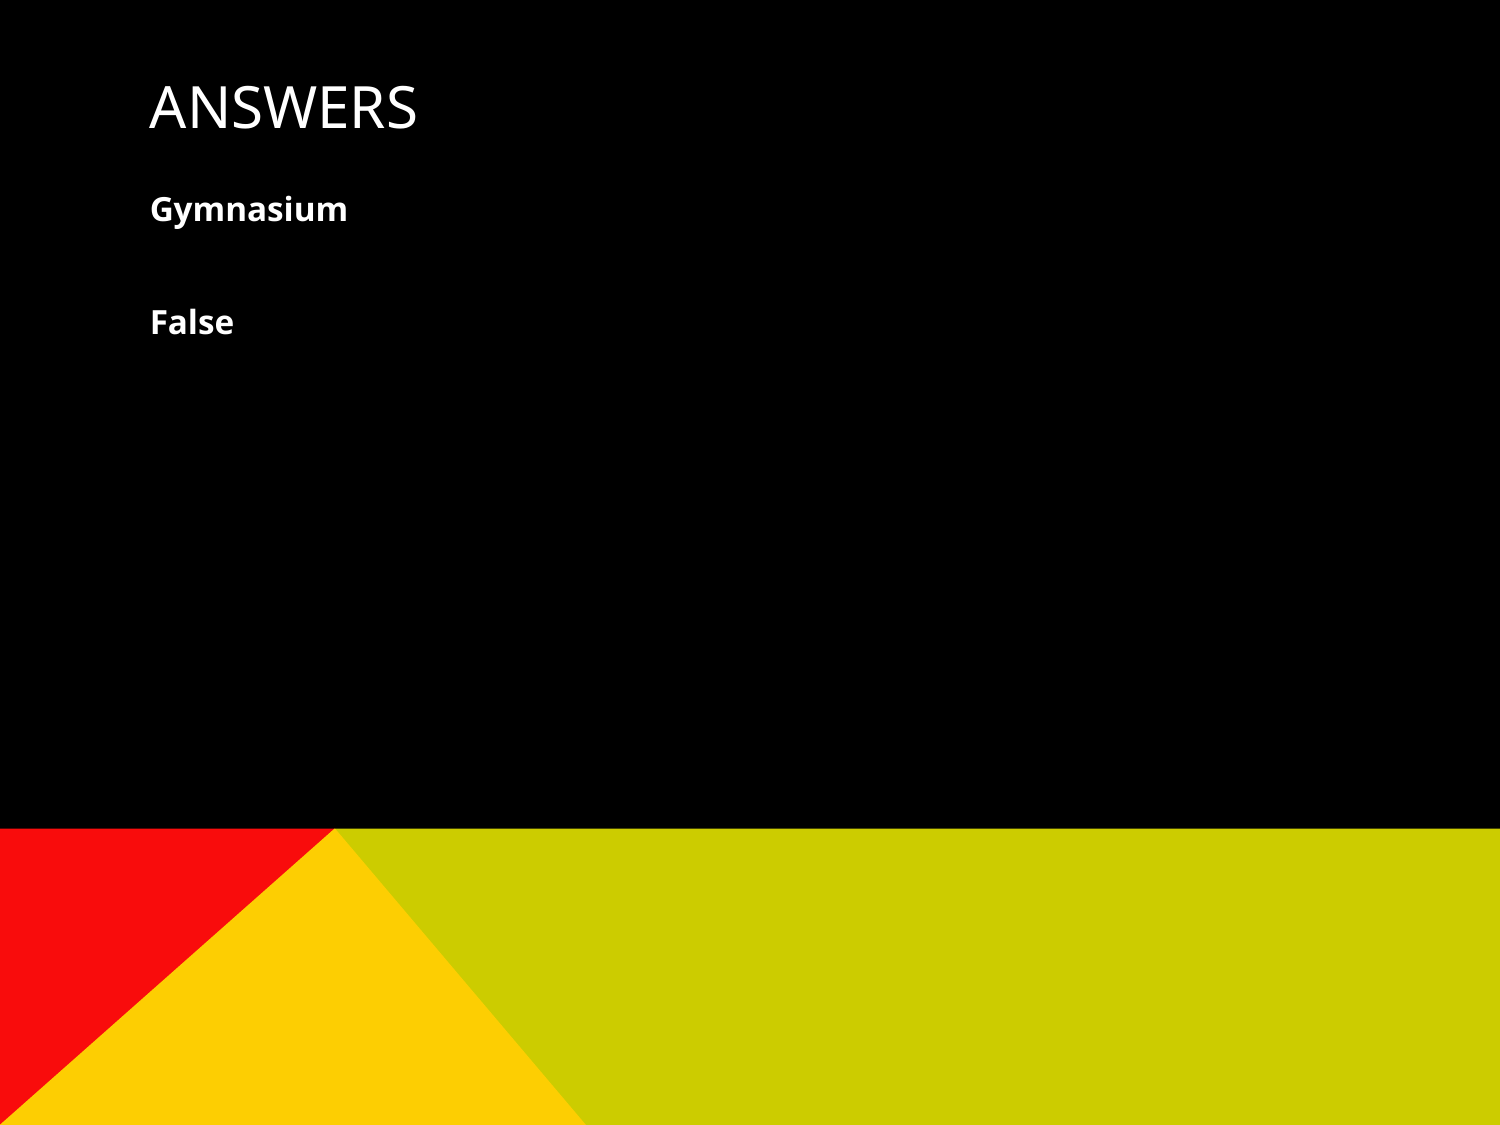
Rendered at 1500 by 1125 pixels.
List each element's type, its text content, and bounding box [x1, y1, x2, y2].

list Gymnasium False [134, 180, 1369, 768]
title Answers [134, 59, 1369, 150]
